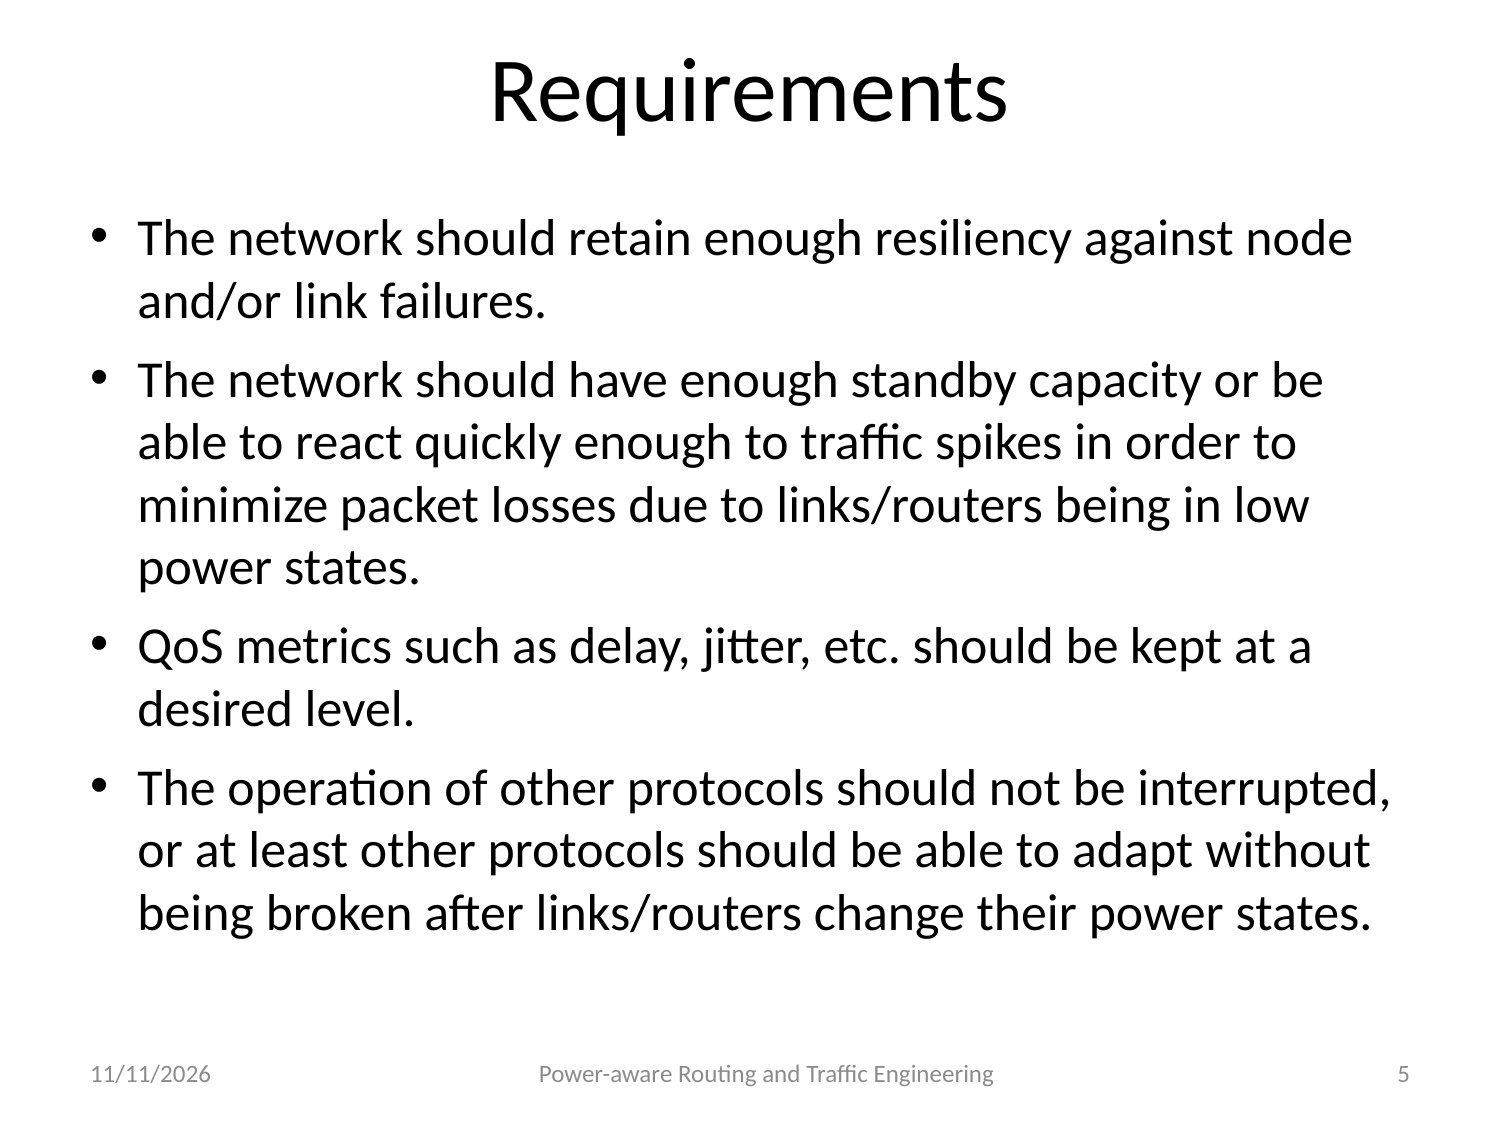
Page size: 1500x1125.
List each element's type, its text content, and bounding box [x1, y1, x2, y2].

list The network should retain enough resiliency against node and/or link failures. The network should have enough standby capacity or be able to react quickly enough to traffic spikes in order to minimize packet losses due to links/routers being in low power states. QoS metrics such as delay, jitter, etc. should be kept at a desired level. The operation of other protocols should not be interrupted, or at least other protocols should be able to adapt without being broken after links/routers change their power states. [75, 196, 1425, 1005]
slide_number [75, 1042, 425, 1103]
title Requirements [75, 20, 1425, 149]
slide_number 5 [1074, 1042, 1425, 1103]
footer Power-aware Routing and Traffic Engineering [512, 1042, 1022, 1103]
